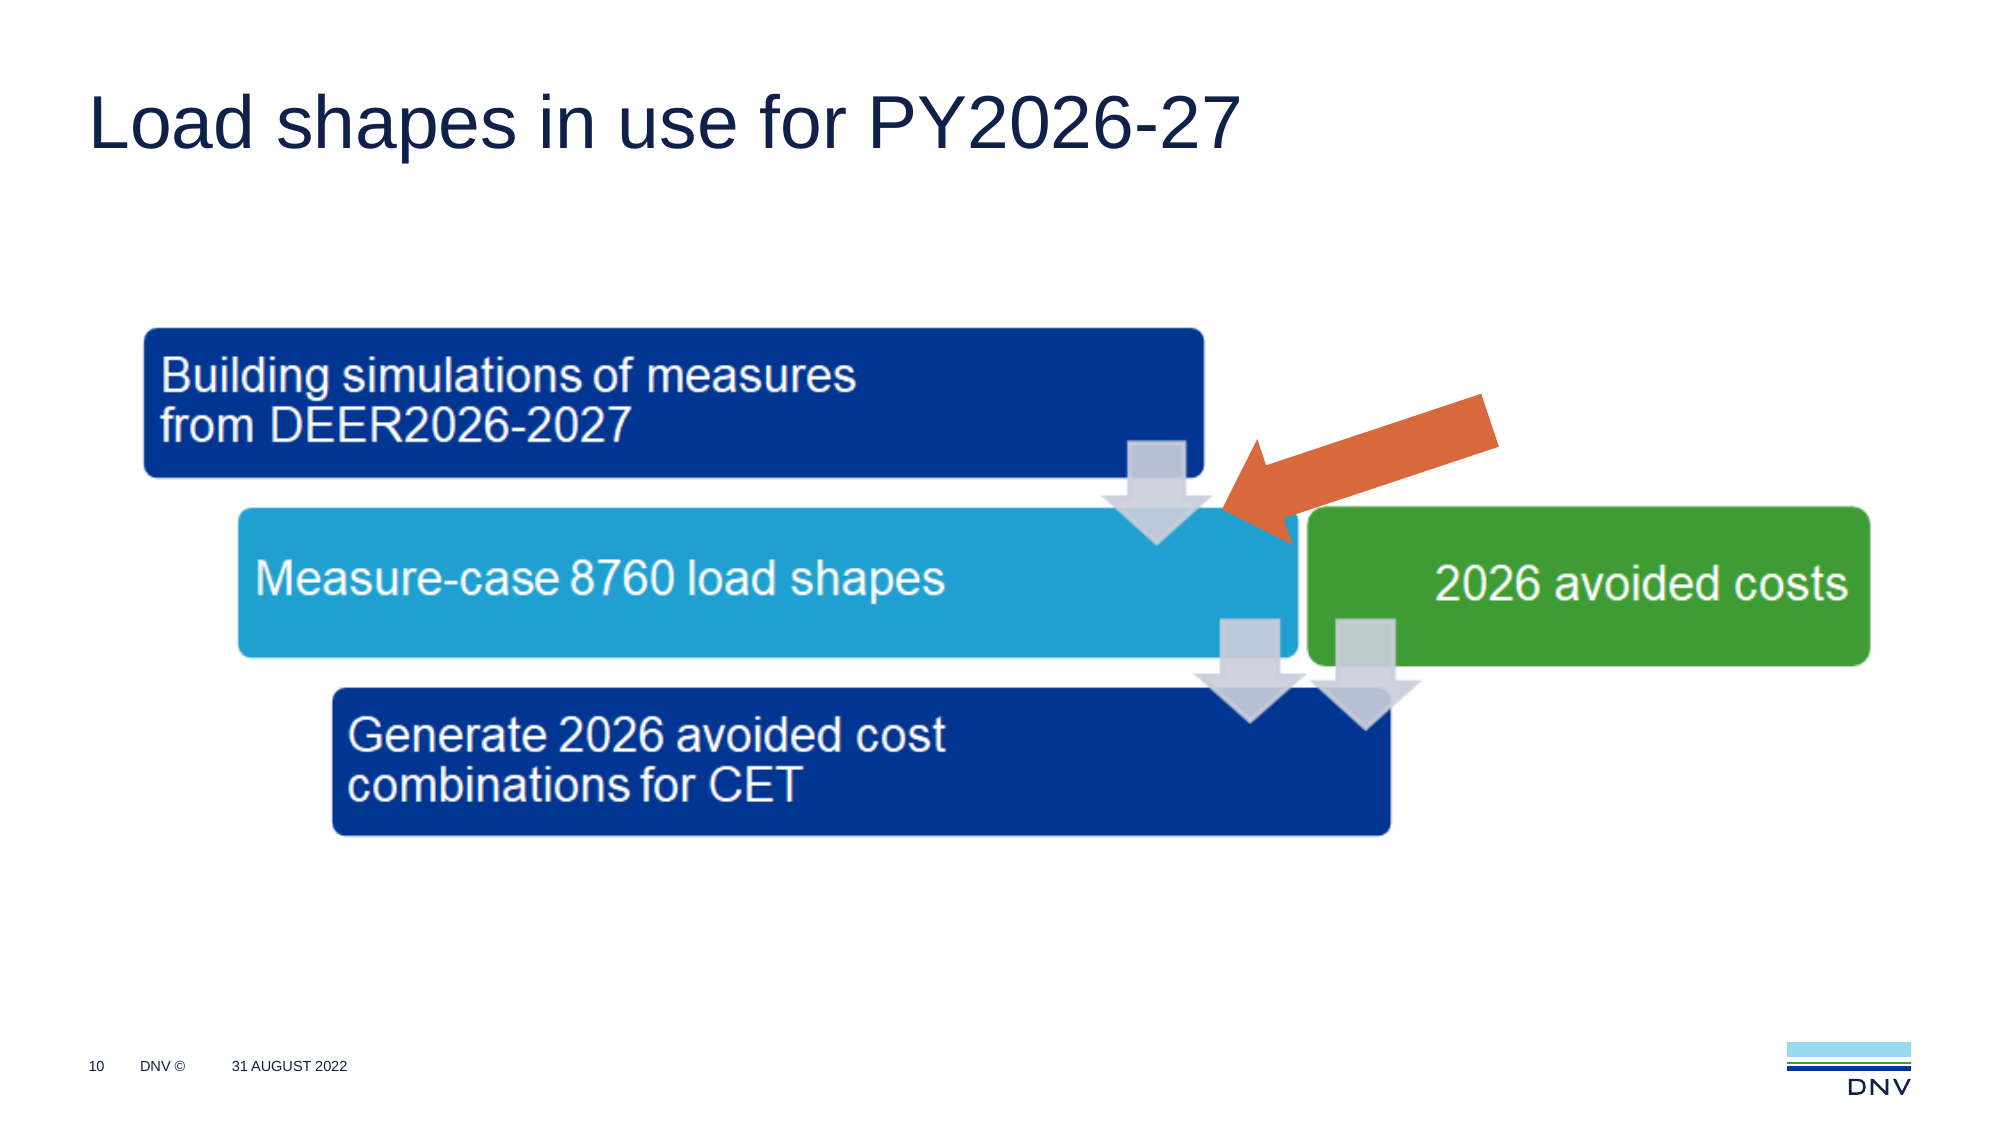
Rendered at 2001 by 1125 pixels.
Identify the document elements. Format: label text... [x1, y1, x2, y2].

picture [131, 323, 1878, 843]
title Load shapes in use for PY2026-27 [88, 88, 1912, 243]
slide_number 10 [88, 1056, 133, 1082]
